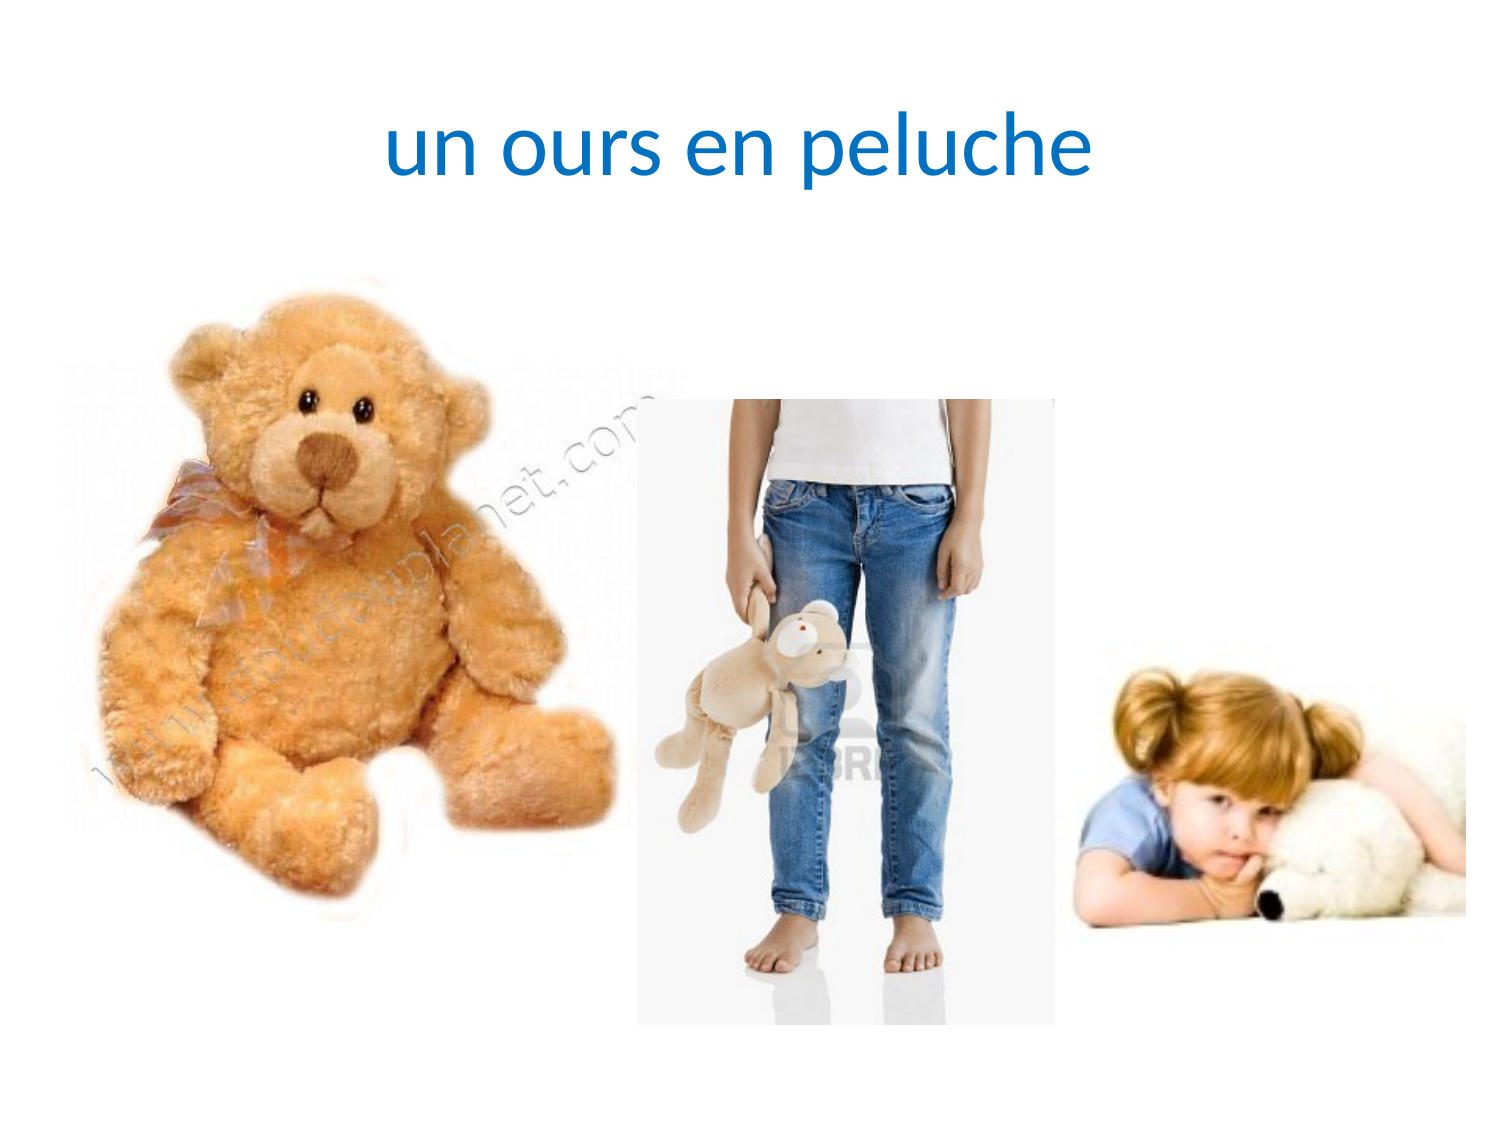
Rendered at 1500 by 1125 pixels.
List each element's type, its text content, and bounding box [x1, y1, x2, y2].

picture [62, 262, 1466, 1026]
title un ours en peluche [75, 45, 1425, 233]
